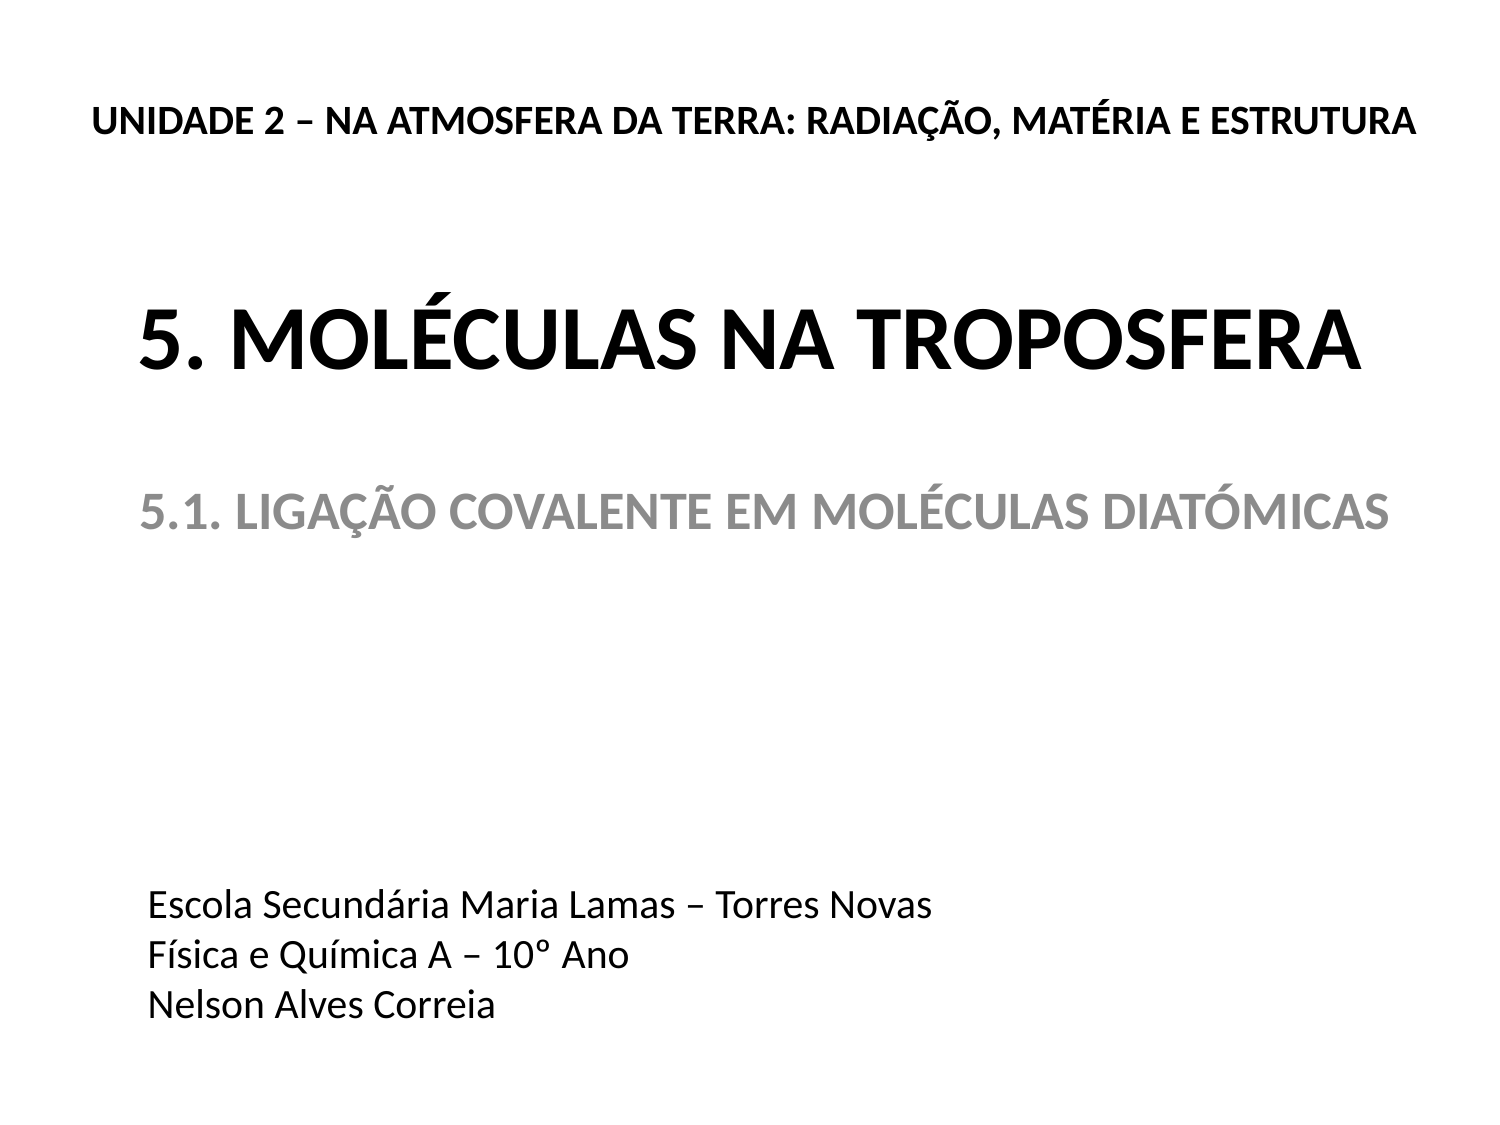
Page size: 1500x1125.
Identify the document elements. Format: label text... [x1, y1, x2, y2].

title 5. MOLÉCULAS NA TROPOSFERA [112, 267, 1388, 468]
subtitle ­ 5.1. LIGAÇÃO COVALENTE EM MOLÉCULAS DIATÓMICAS [112, 468, 1424, 855]
text_box Escola Secundária Maria Lamas – Torres Novas Física e Química A – 10º Ano Nelson Alves Correia [132, 869, 1258, 1020]
text_box UNIDADE 2 – NA ATMOSFERA DA TERRA: RADIAÇÃO, MATÉRIA E ESTRUTURA [76, 85, 1436, 150]
